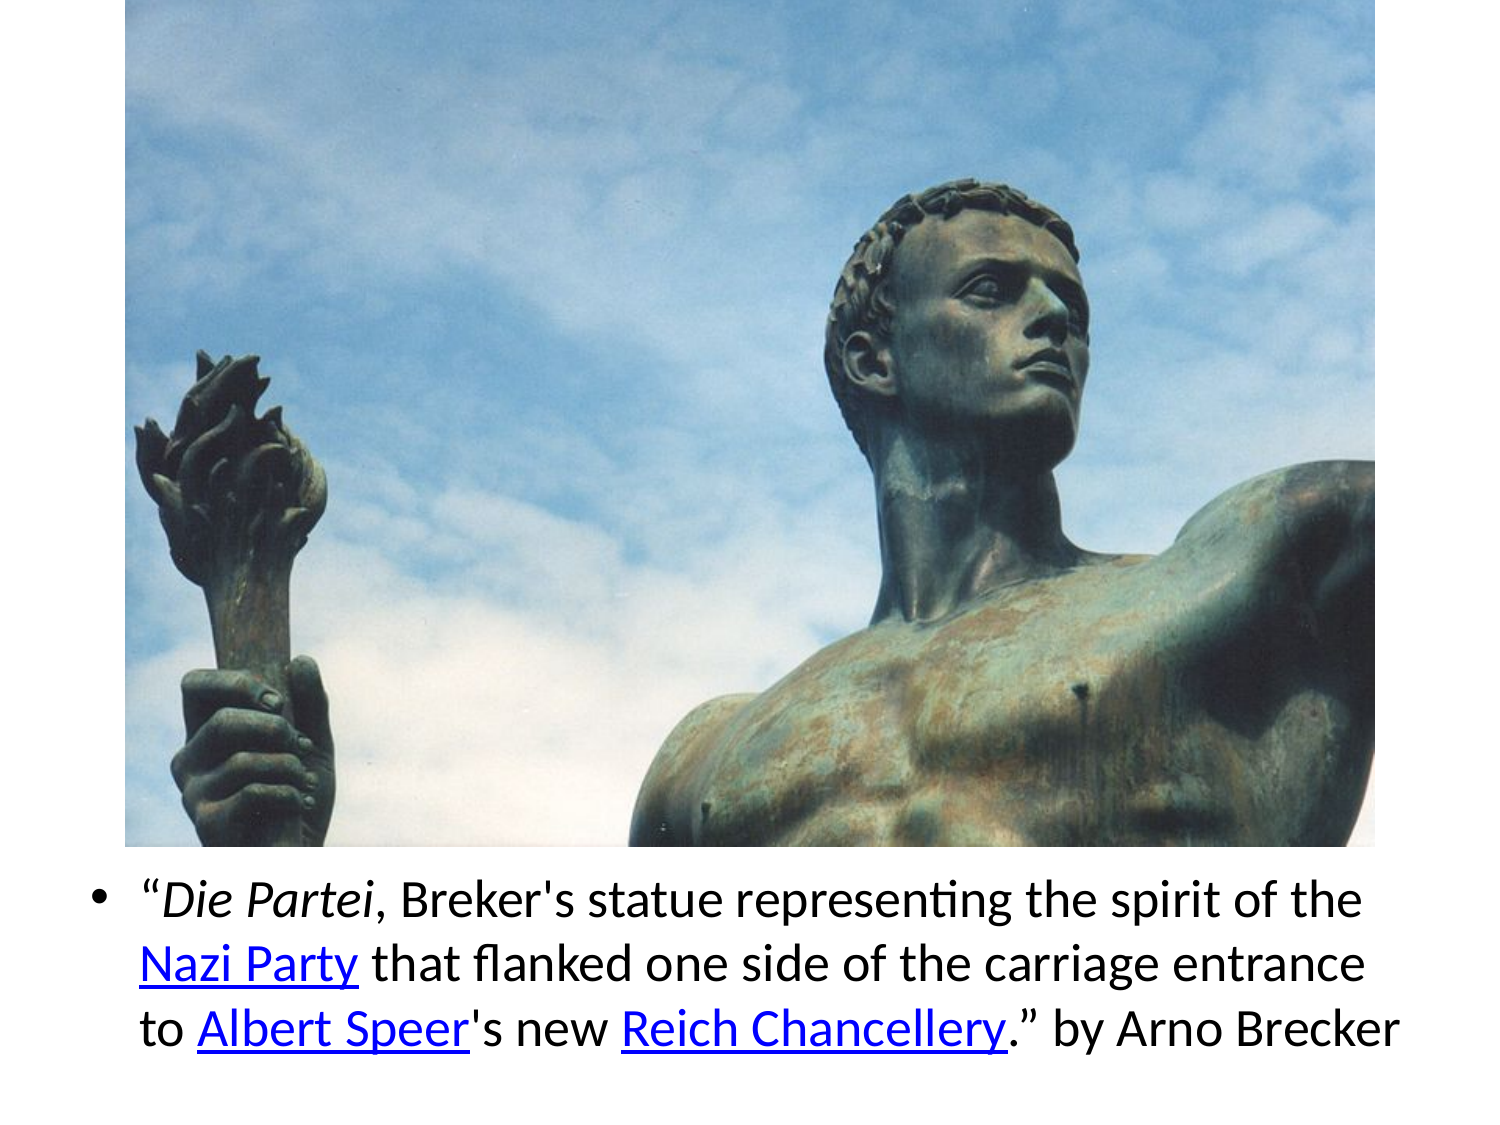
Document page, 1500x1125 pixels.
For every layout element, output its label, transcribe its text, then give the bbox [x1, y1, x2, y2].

picture [124, 0, 1376, 847]
list “Die Partei, Breker's statue representing the spirit of the Nazi Party that flanked one side of the carriage entrance to Albert Speer's new Reich Chancellery.” by Arno Brecker [75, 855, 1425, 1125]
